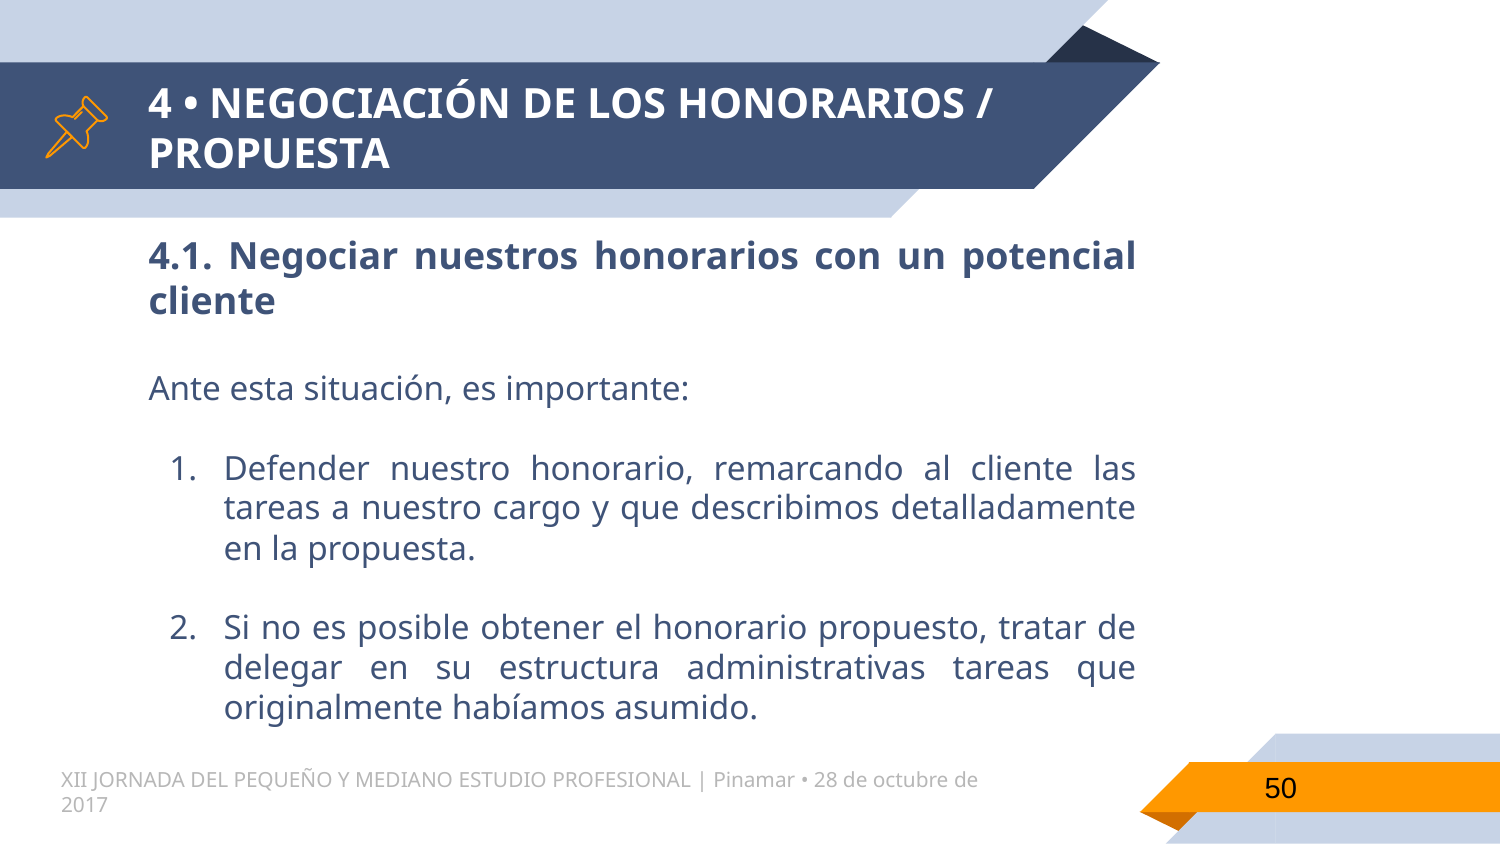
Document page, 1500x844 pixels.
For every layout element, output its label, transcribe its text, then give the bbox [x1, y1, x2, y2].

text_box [46, 96, 108, 158]
title 4 • NEGOCIACIÓN DE LOS HONORARIOS / PROPUESTA [133, 64, 1101, 190]
text_box 4.1. Negociar nuestros honorarios con un potencial cliente Ante esta situación, es importante: Defender nuestro honorario, remarcando al cliente las tareas a nuestro cargo y que describimos detalladamente en la propuesta. Si no es posible obtener el honorario propuesto, tratar de delegar en su estructura administrativas tareas que originalmente habíamos asumido. [133, 217, 1153, 791]
slide_number 50 [1249, 760, 1494, 813]
